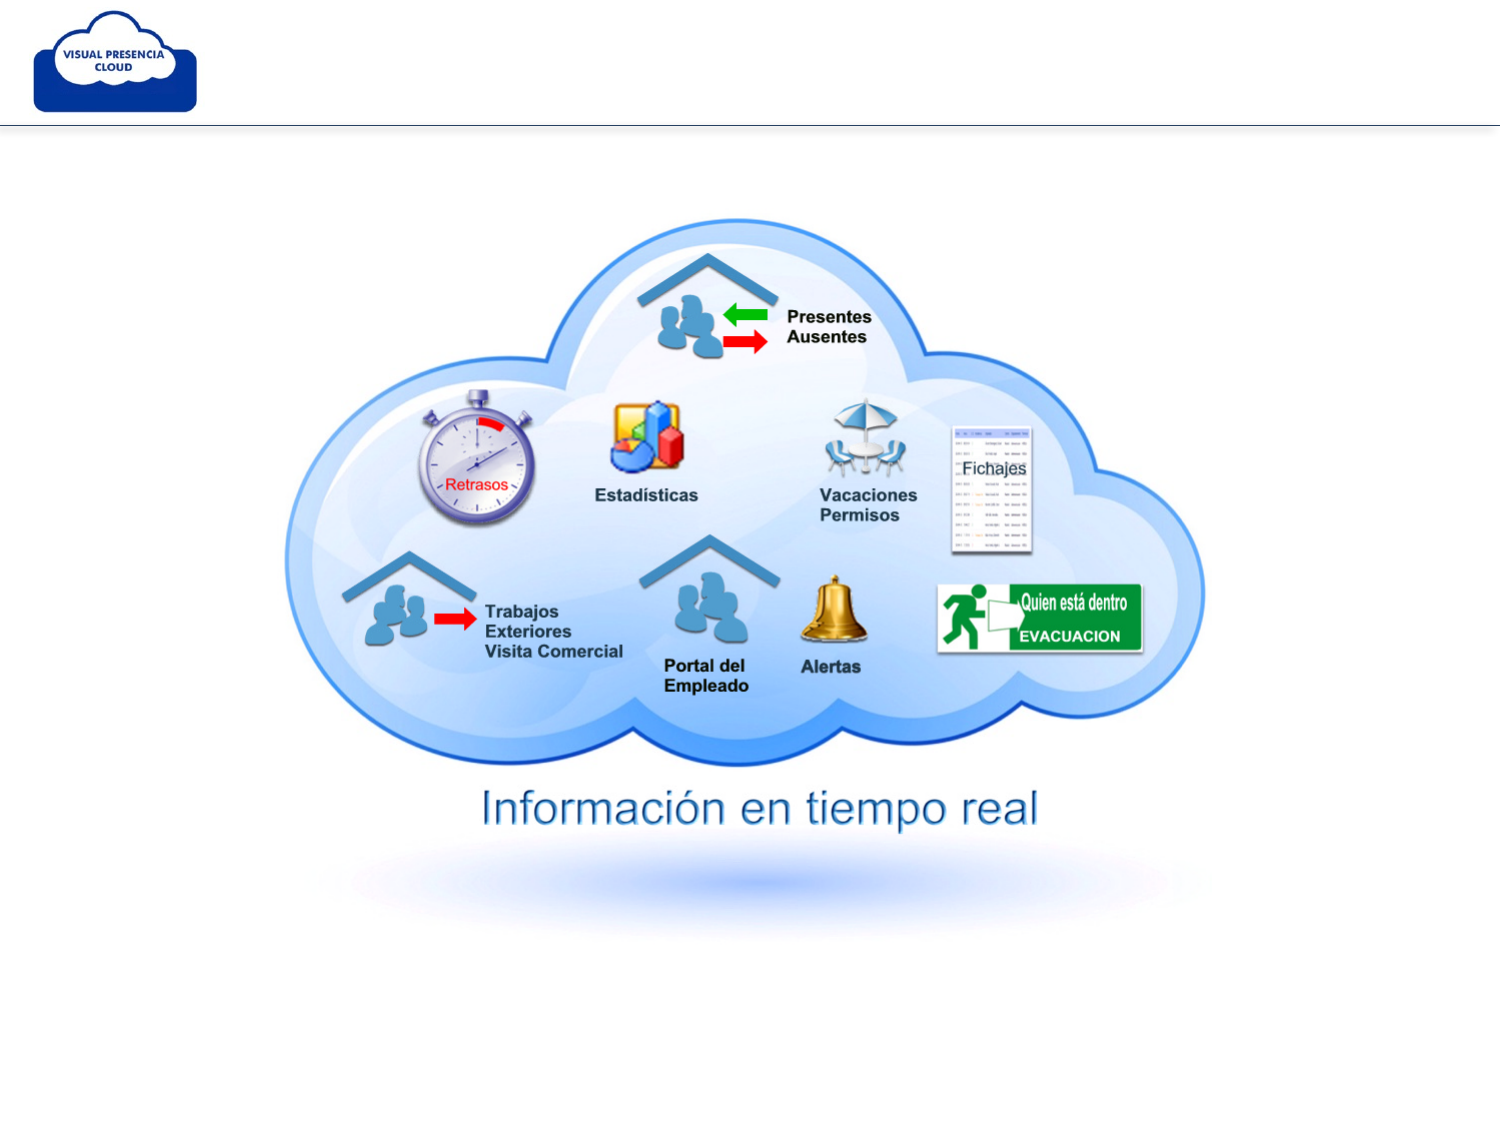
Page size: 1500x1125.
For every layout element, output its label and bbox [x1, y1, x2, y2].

picture [277, 207, 1212, 956]
text_box [0, 6, 1500, 126]
